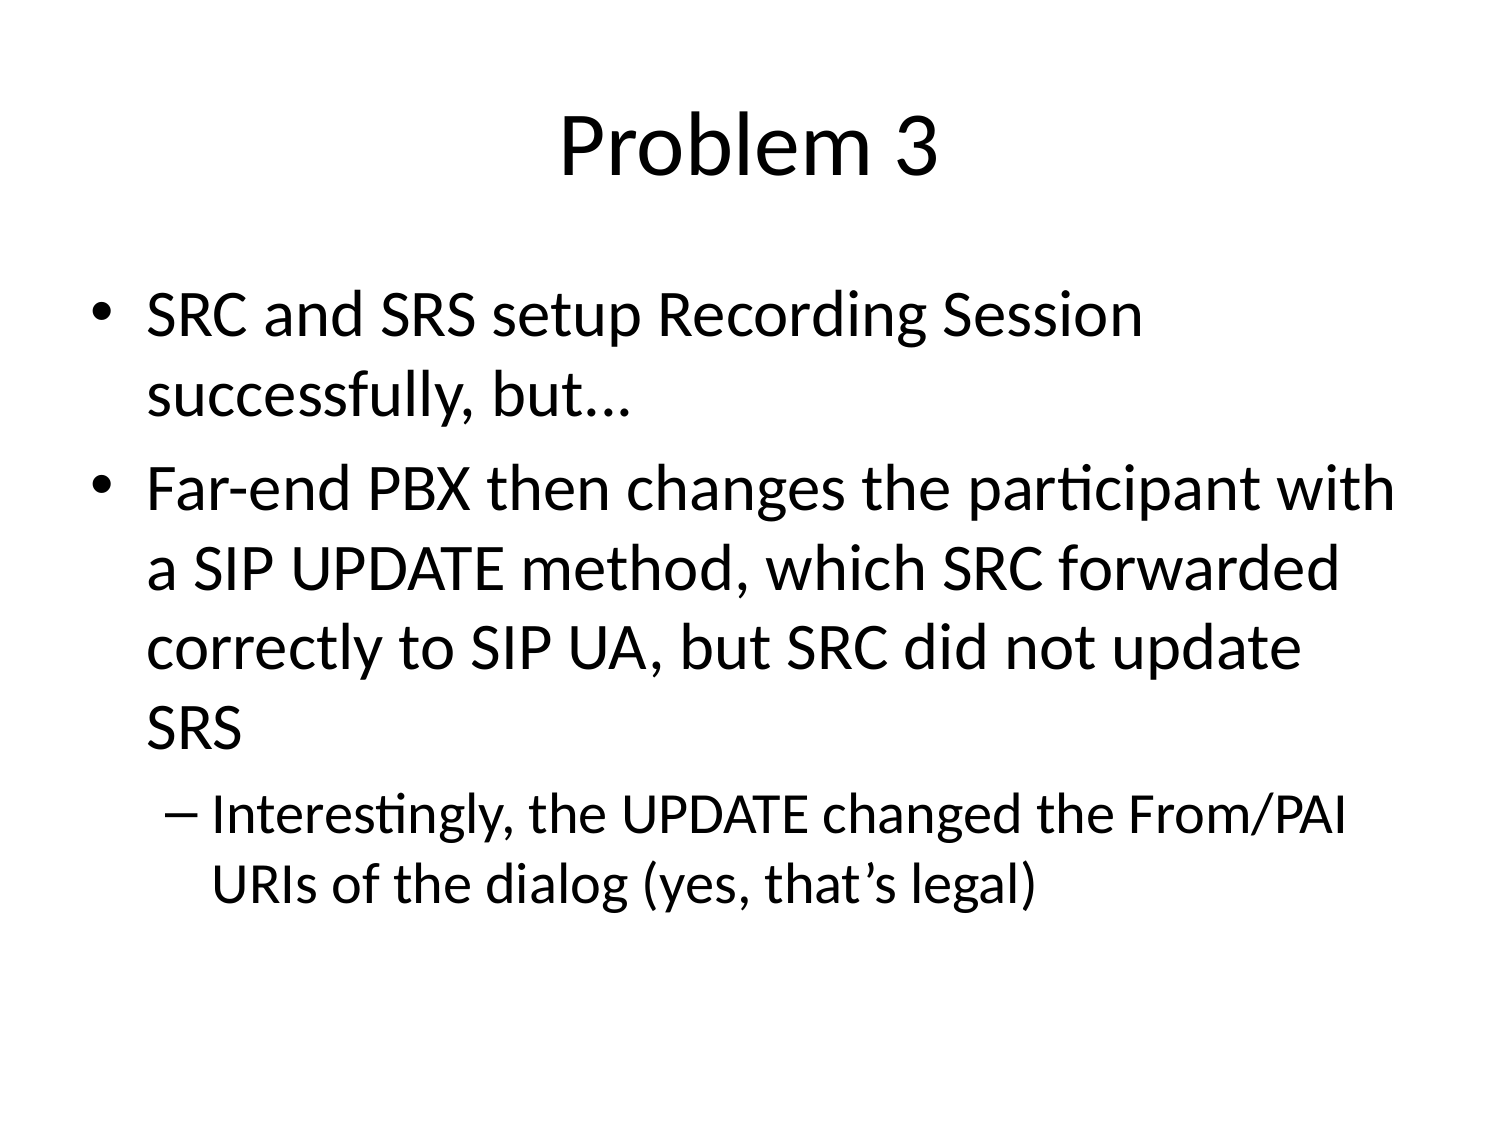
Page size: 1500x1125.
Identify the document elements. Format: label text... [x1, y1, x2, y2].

title Problem 3 [75, 45, 1425, 233]
list SRC and SRS setup Recording Session successfully, but... Far-end PBX then changes the participant with a SIP UPDATE method, which SRC forwarded correctly to SIP UA, but SRC did not update SRS Interestingly, the UPDATE changed the From/PAI URIs of the dialog (yes, that’s legal) [75, 262, 1425, 1005]
